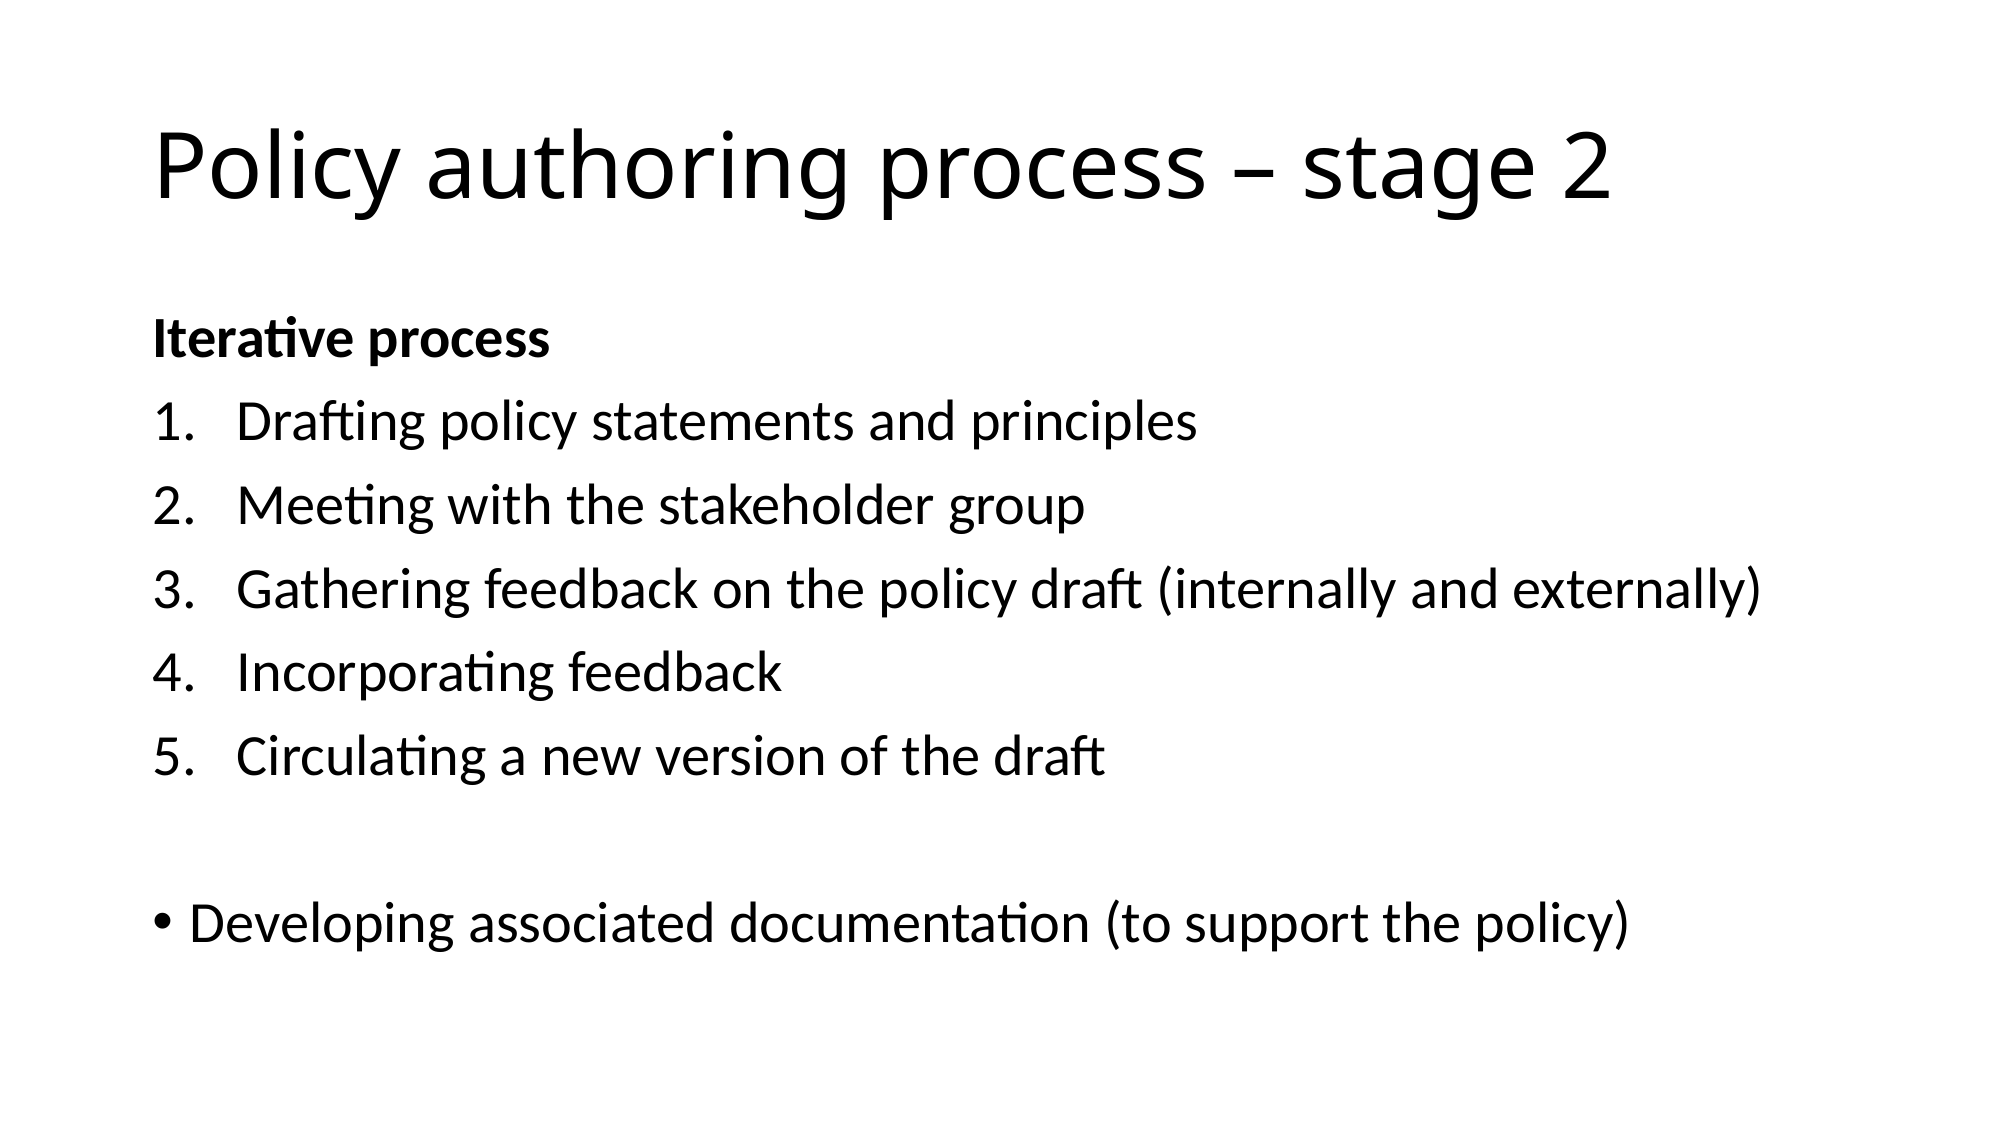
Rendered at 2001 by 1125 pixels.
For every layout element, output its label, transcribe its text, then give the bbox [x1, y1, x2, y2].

title Policy authoring process – stage 2 [137, 59, 1863, 278]
list Iterative process Drafting policy statements and principles Meeting with the stakeholder group Gathering feedback on the policy draft (internally and externally) Incorporating feedback Circulating a new version of the draft Developing associated documentation (to support the policy) [137, 299, 1863, 1014]
